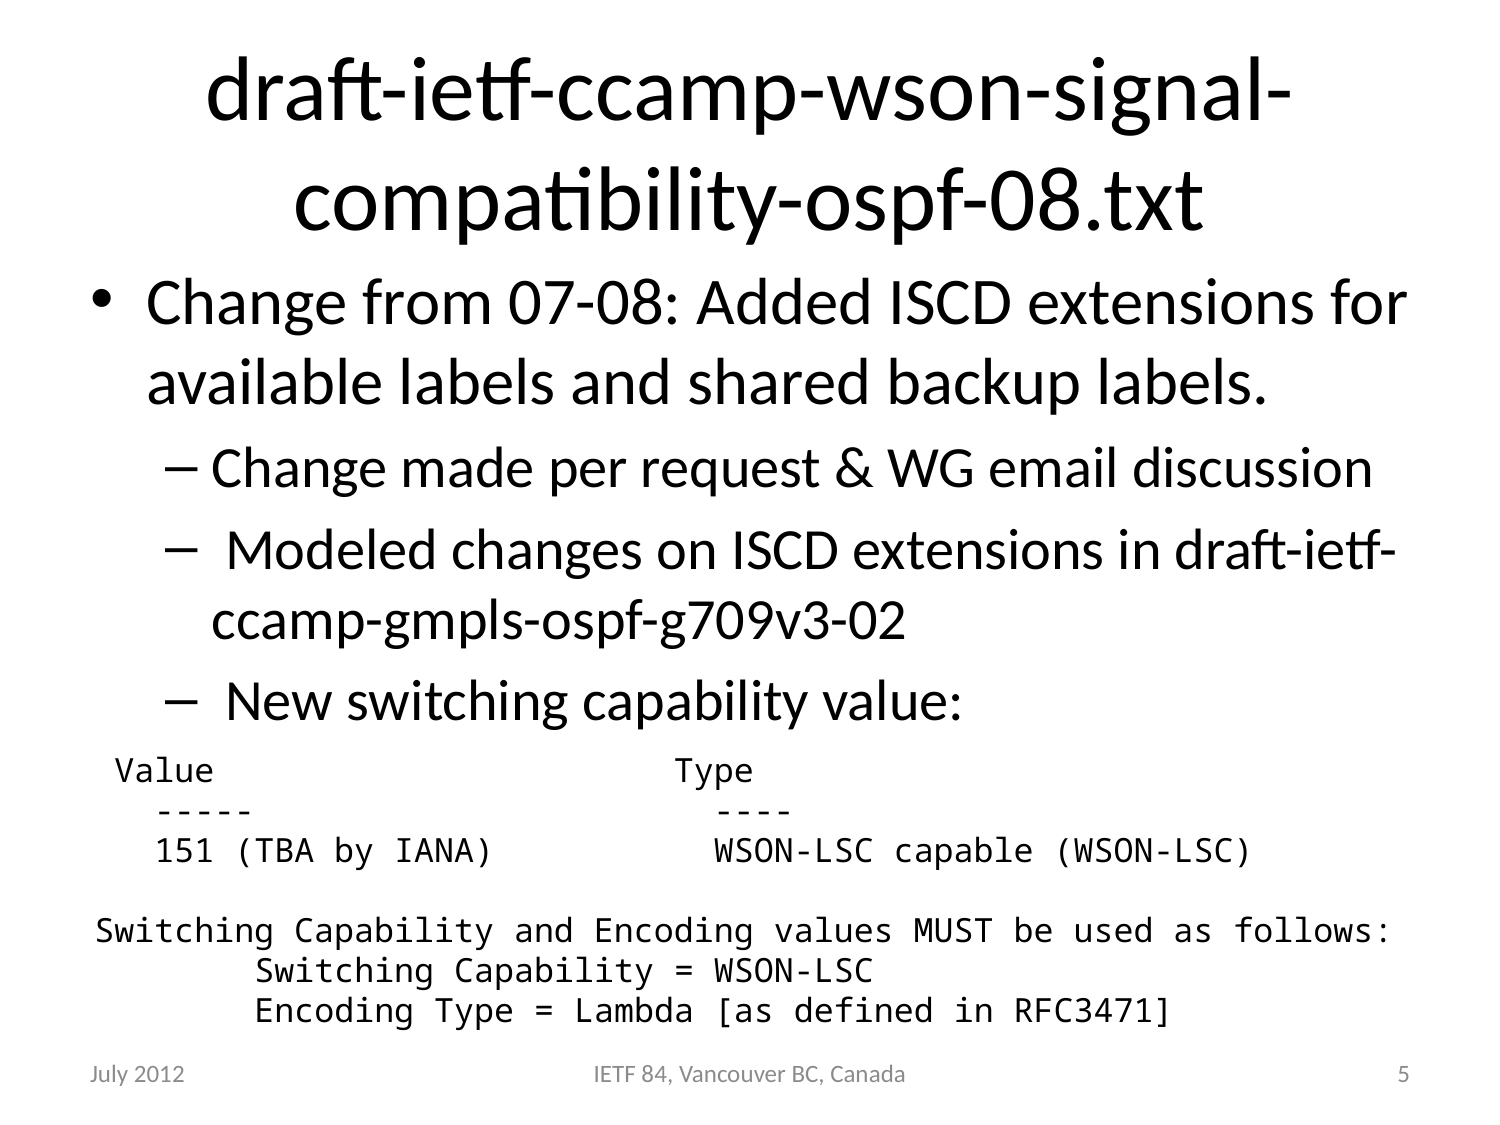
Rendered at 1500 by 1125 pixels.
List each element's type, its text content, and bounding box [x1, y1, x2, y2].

title draft-ietf-ccamp-wson-signal-compatibility-ospf-08.txt [74, 44, 1426, 233]
slide_number 5 [1074, 1042, 1425, 1103]
text_box Value Type ----- ---- 151 (TBA by IANA) WSON-LSC capable (WSON-LSC) Switching Capability and Encoding values MUST be used as follows: Switching Capability = WSON-LSC Encoding Type = Lambda [as defined in RFC3471] [79, 741, 1410, 1037]
footer IETF 84, Vancouver BC, Canada [512, 1042, 988, 1103]
list Change from 07-08: Added ISCD extensions for available labels and shared backup labels. Change made per request & WG email discussion Modeled changes on ISCD extensions in draft-ietf-ccamp-gmpls-ospf-g709v3-02 New switching capability value: [74, 249, 1426, 551]
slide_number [75, 1042, 425, 1103]
